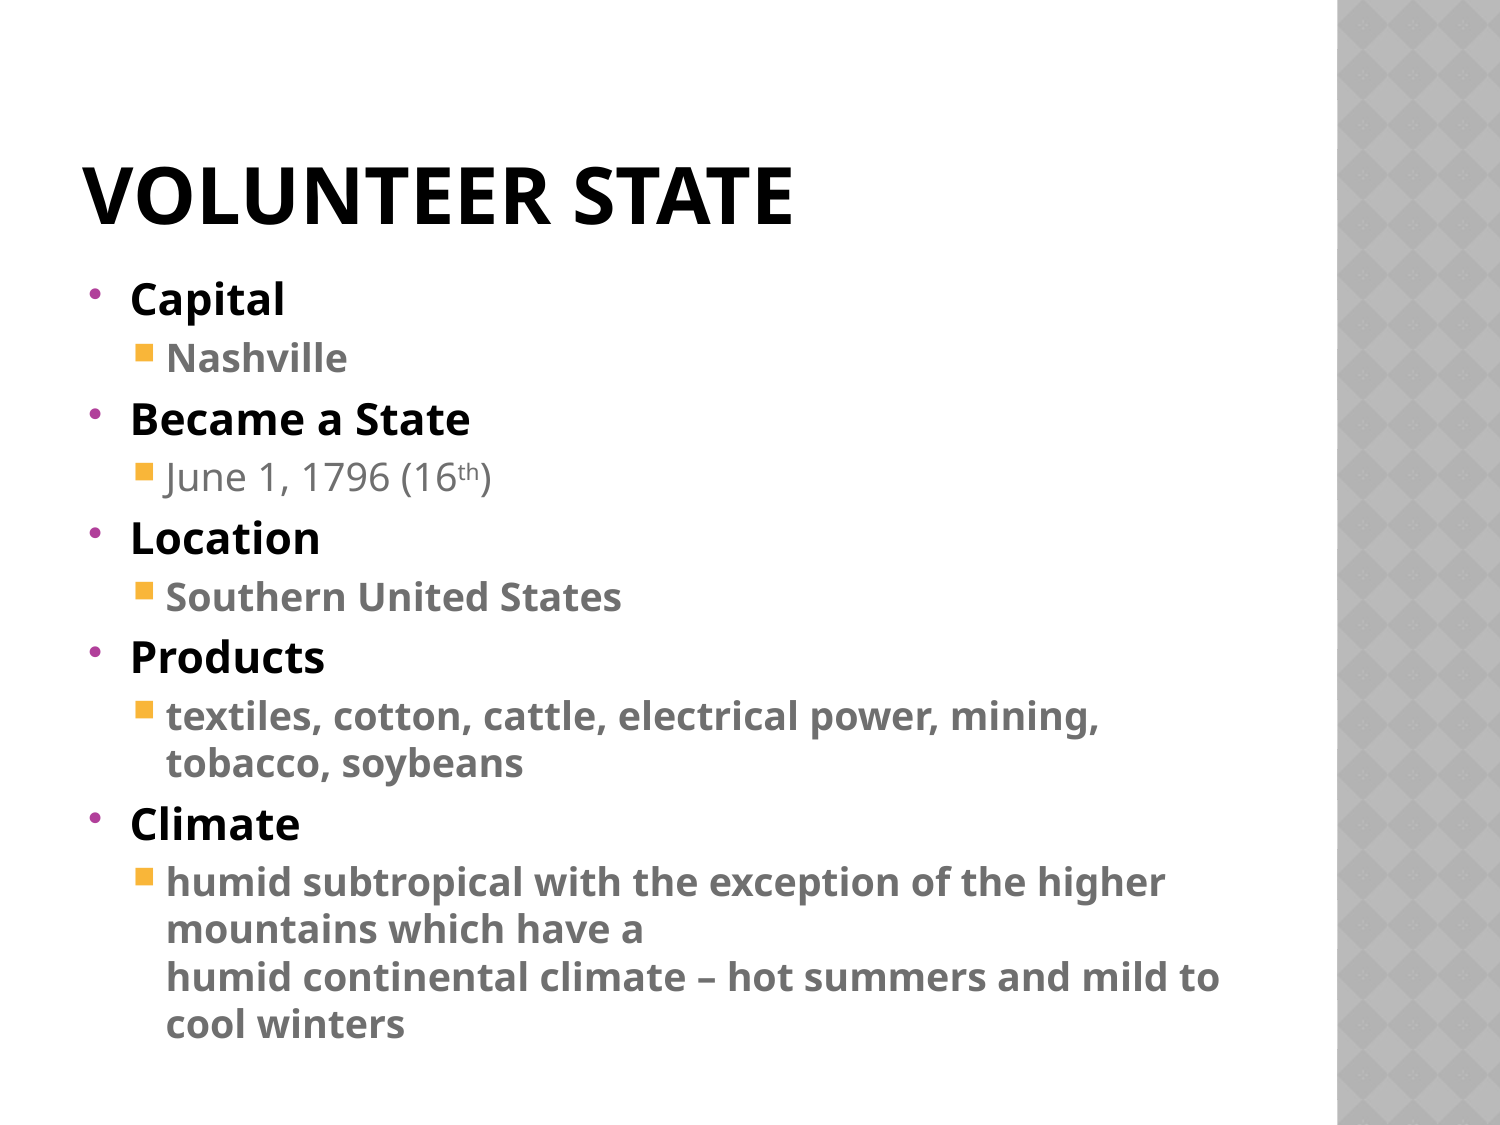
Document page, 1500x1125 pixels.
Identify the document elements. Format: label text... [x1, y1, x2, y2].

list Capital Nashville Became a State June 1, 1796 (16th) Location Southern United States Products textiles, cotton, cattle, electrical power, mining, tobacco, soybeans Climate humid subtropical with the exception of the higher mountains which have a humid continental climate – hot summers and mild to cool winters [75, 264, 1263, 1059]
title Volunteer state [75, 52, 1263, 240]
